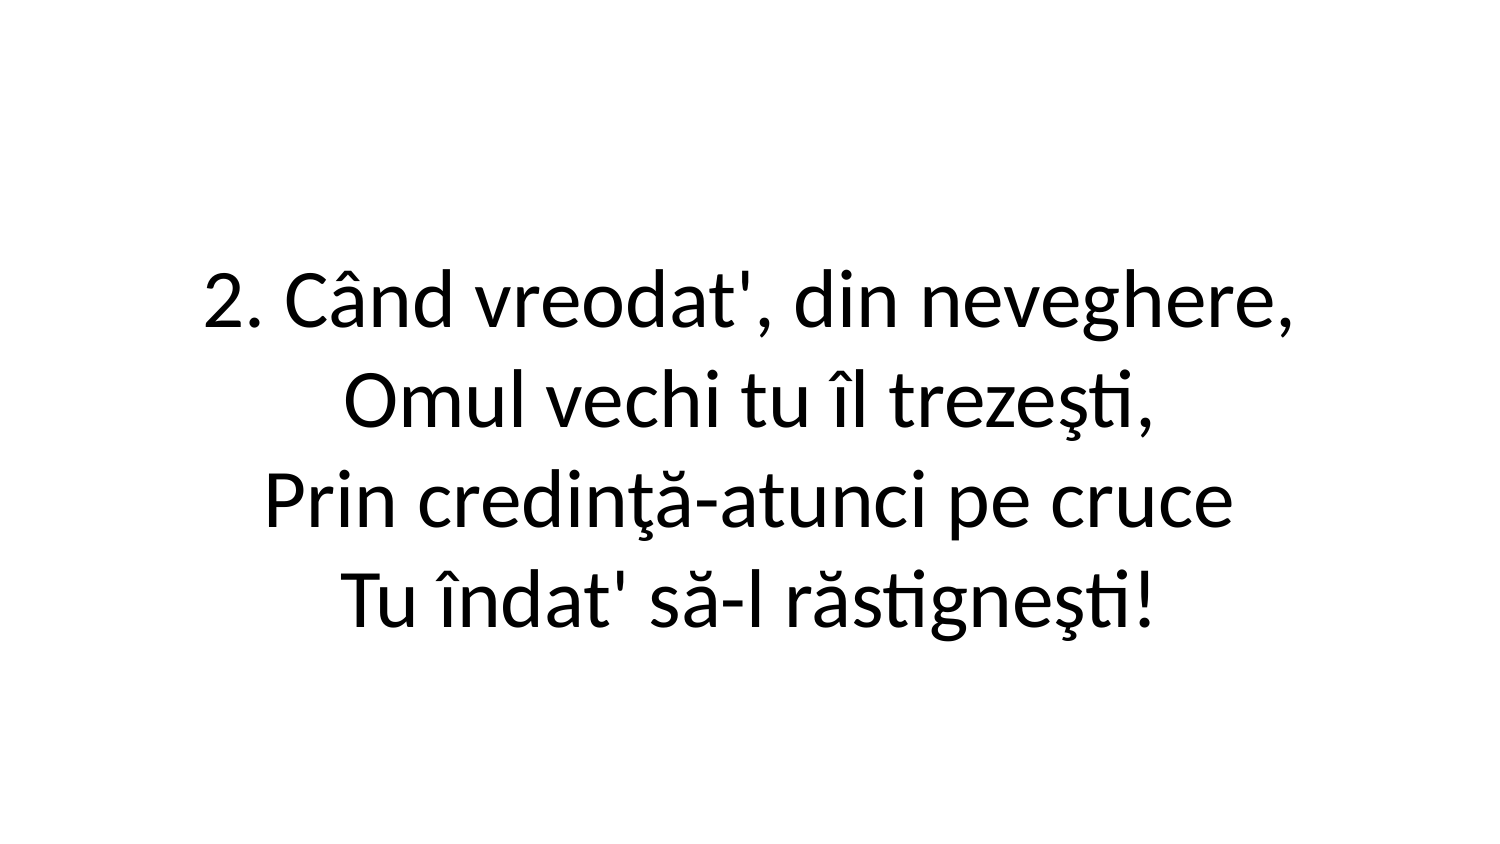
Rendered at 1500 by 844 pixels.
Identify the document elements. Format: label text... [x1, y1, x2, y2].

text_box 2. Când vreodat', din neveghere, Omul vechi tu îl trezeşti, Prin credinţă-atunci pe cruce Tu îndat' să-l răstigneşti! [187, 192, 1313, 652]
